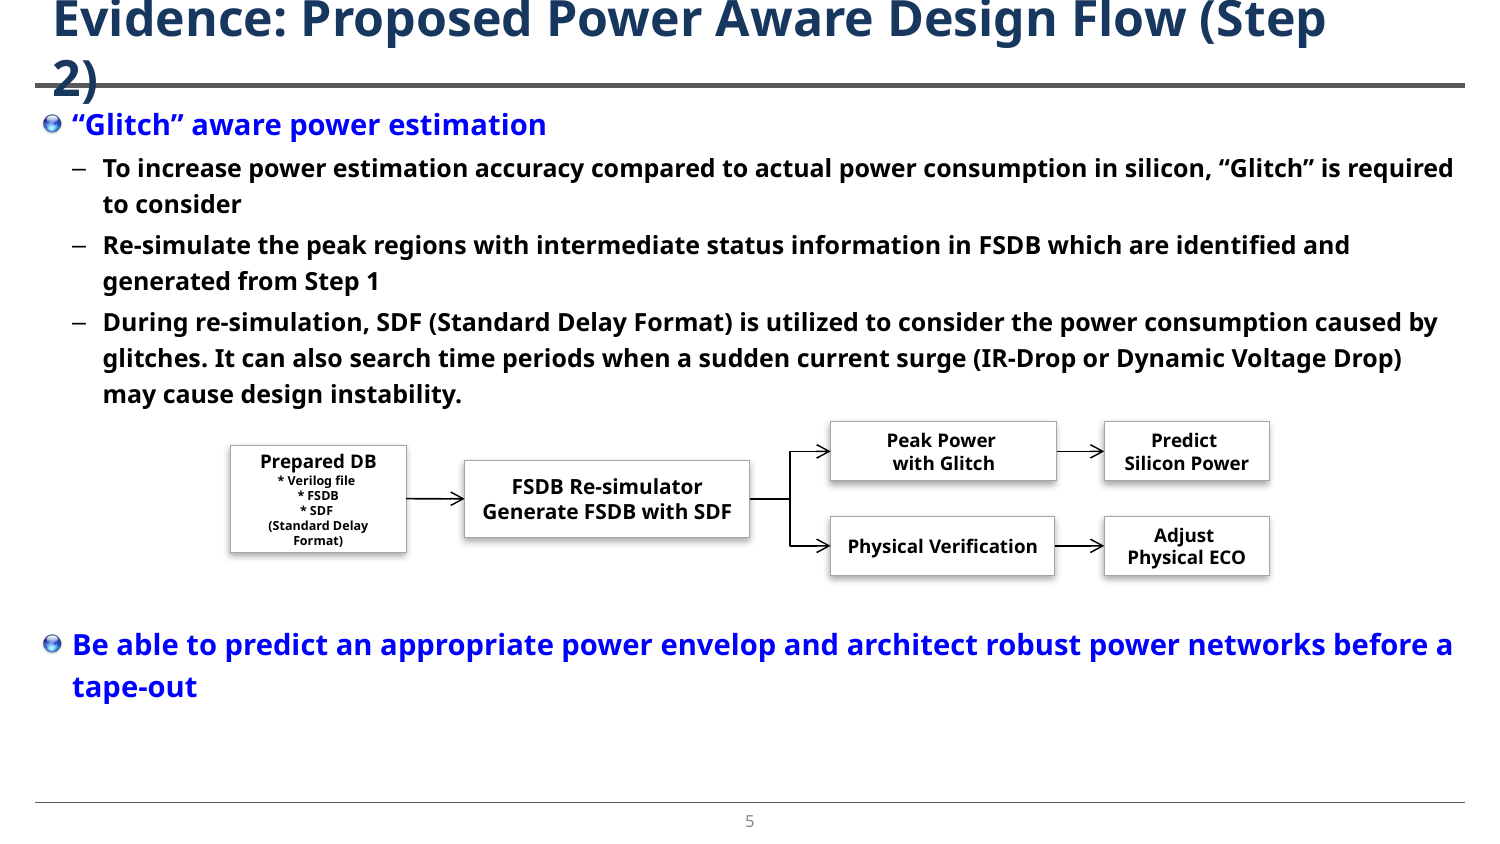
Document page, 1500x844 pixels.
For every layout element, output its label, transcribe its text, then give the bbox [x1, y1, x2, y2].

text_box Predict Silicon Power [1104, 421, 1270, 481]
picture [41, 113, 63, 135]
slide_number 5 [575, 806, 925, 839]
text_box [749, 498, 831, 547]
text_box Adjust Physical ECO [1104, 516, 1270, 576]
text_box Physical Verification [830, 516, 1055, 576]
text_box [749, 451, 831, 498]
text_box Peak Power with Glitch [830, 421, 1057, 481]
list “Glitch” aware power estimation To increase power estimation accuracy compared to actual power consumption in silicon, “Glitch” is required to consider Re-simulate the peak regions with intermediate status information in FSDB which are identified and generated from Step 1 During re-simulation, SDF (Standard Delay Format) is utilized to consider the power consumption caused by glitches. It can also search time periods when a sudden current surge (IR-Drop or Dynamic Voltage Drop) may cause design instability. Be able to predict an appropriate power envelop and architect robust power networks before a tape-out [30, 94, 1470, 794]
text_box FSDB Re-simulator Generate FSDB with SDF [464, 460, 744, 538]
title Evidence: Proposed Power Aware Design Flow (Step 2) [41, 12, 1392, 82]
text_box Prepared DB * Verilog file * FSDB * SDF (Standard Delay Format) [230, 445, 407, 553]
picture [41, 633, 63, 655]
